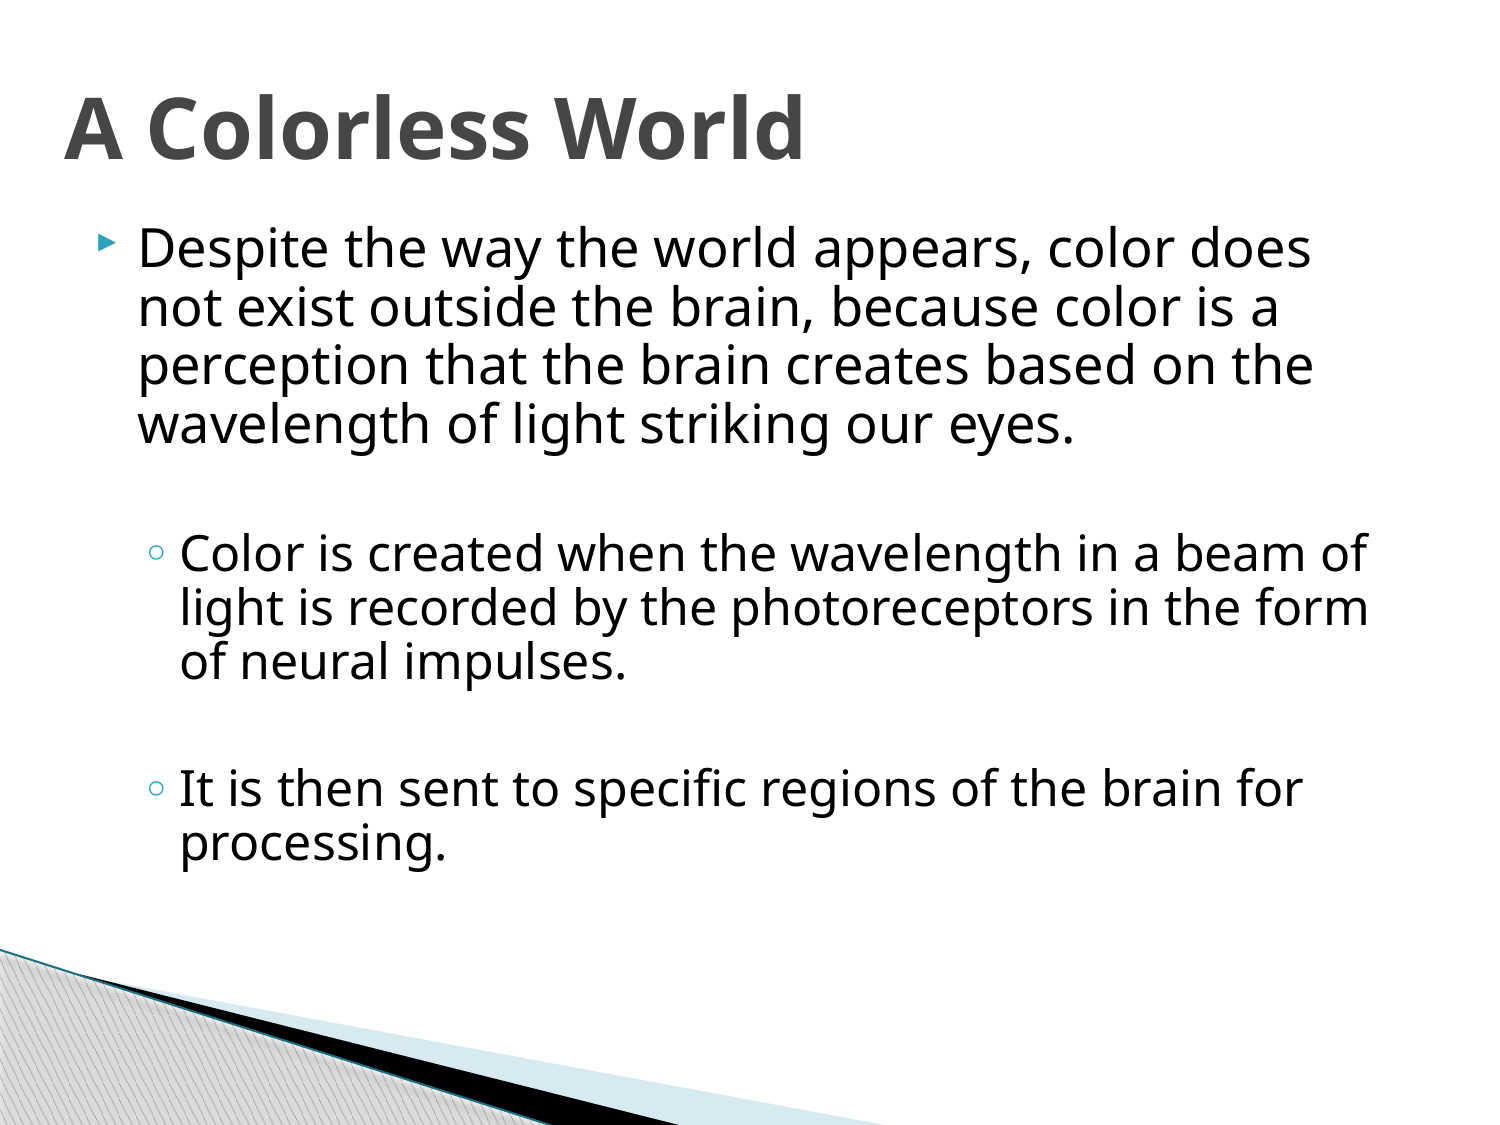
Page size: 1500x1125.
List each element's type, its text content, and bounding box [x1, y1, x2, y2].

list Despite the way the world appears, color does not exist outside the brain, because color is a perception that the brain creates based on the wavelength of light striking our eyes. Color is created when the wavelength in a beam of light is recorded by the photoreceptors in the form of neural impulses. It is then sent to specific regions of the brain for processing. [62, 213, 1413, 923]
title A Colorless World [50, 37, 1400, 213]
